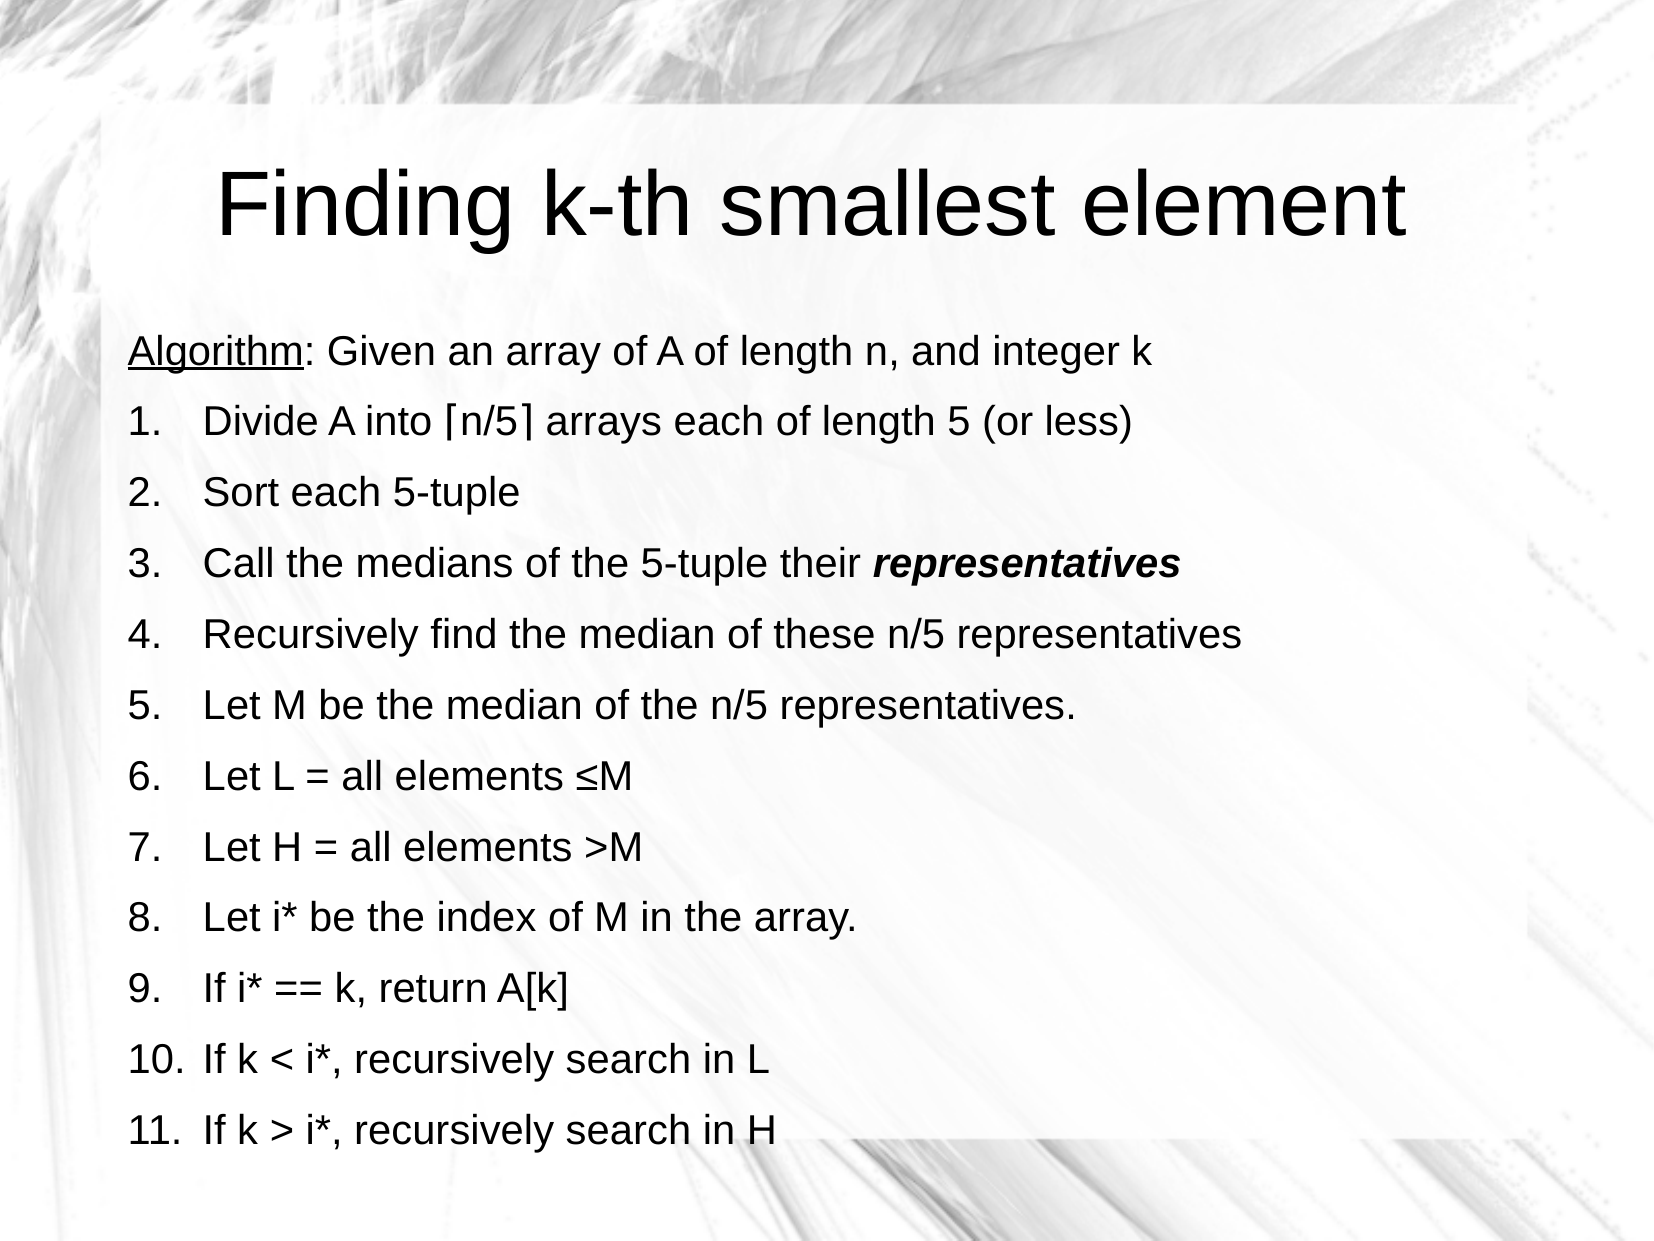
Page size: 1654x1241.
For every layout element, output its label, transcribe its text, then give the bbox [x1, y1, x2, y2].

picture [0, 0, 1654, 1241]
list Algorithm: Given an array of A of length n, and integer k Divide A into ⌈n/5⌉ arrays each of length 5 (or less) Sort each 5-tuple Call the medians of the 5-tuple their representatives Recursively find the median of these n/5 representatives Let M be the median of the n/5 representatives. Let L = all elements ≤M Let H = all elements >M Let i* be the index of M in the array. If i* == k, return A[k] If k < i*, recursively search in L If k > i*, recursively search in H [118, 319, 1571, 1109]
title Finding k-th smallest element [118, 93, 1506, 299]
